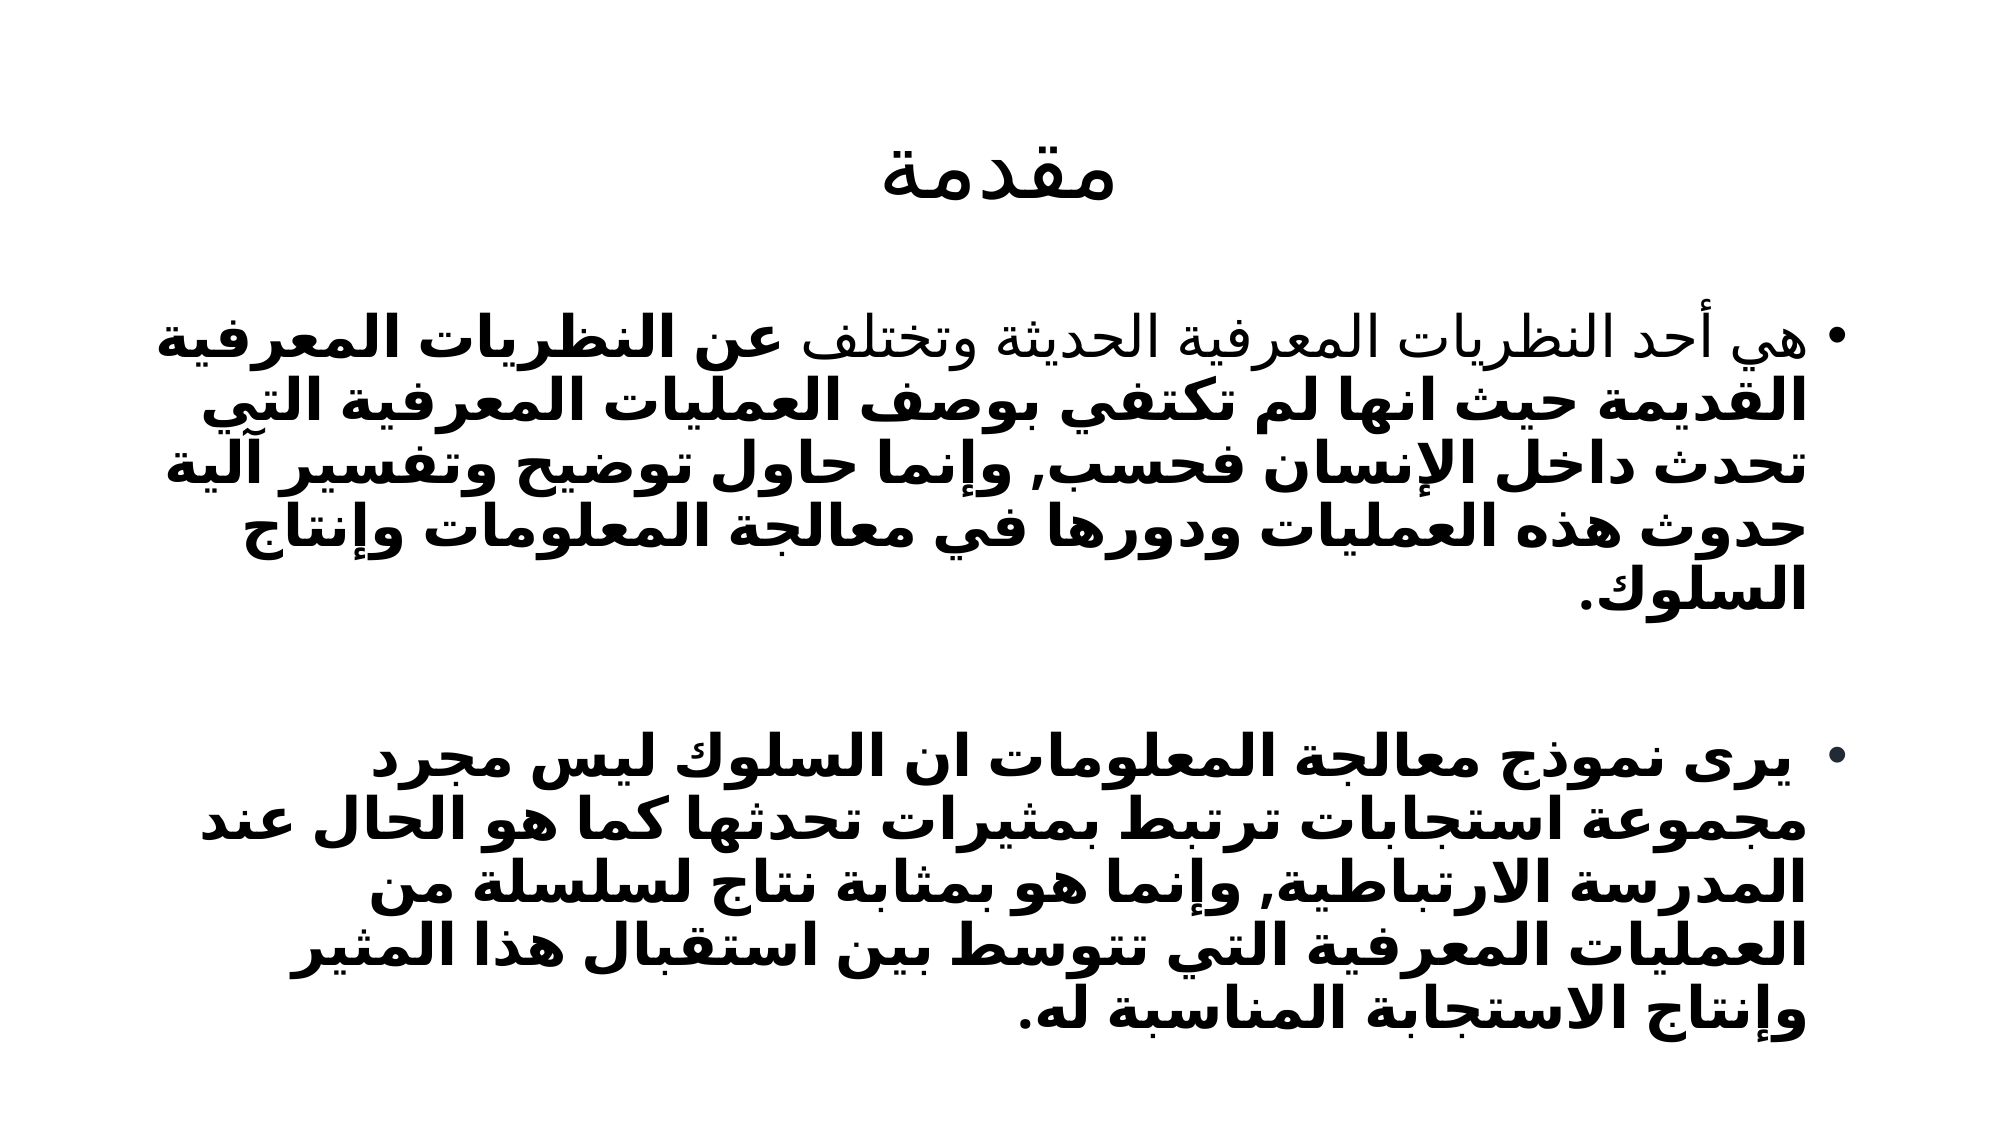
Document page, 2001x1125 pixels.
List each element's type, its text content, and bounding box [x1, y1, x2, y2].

title مقدمة [137, 59, 1863, 278]
list هي أحد النظريات المعرفية الحديثة وتختلف عن النظريات المعرفية القديمة حيث انها لم تكتفي بوصف العمليات المعرفية التي تحدث داخل الإنسان فحسب, وإنما حاول توضيح وتفسير آلية حدوث هذه العمليات ودورها في معالجة المعلومات وإنتاج السلوك. يرى نموذج معالجة المعلومات ان السلوك ليس مجرد مجموعة استجابات ترتبط بمثيرات تحدثها كما هو الحال عند المدرسة الارتباطية, وإنما هو بمثابة نتاج لسلسلة من العمليات المعرفية التي تتوسط بين استقبال هذا المثير وإنتاج الاستجابة المناسبة له. [137, 299, 1863, 1014]
